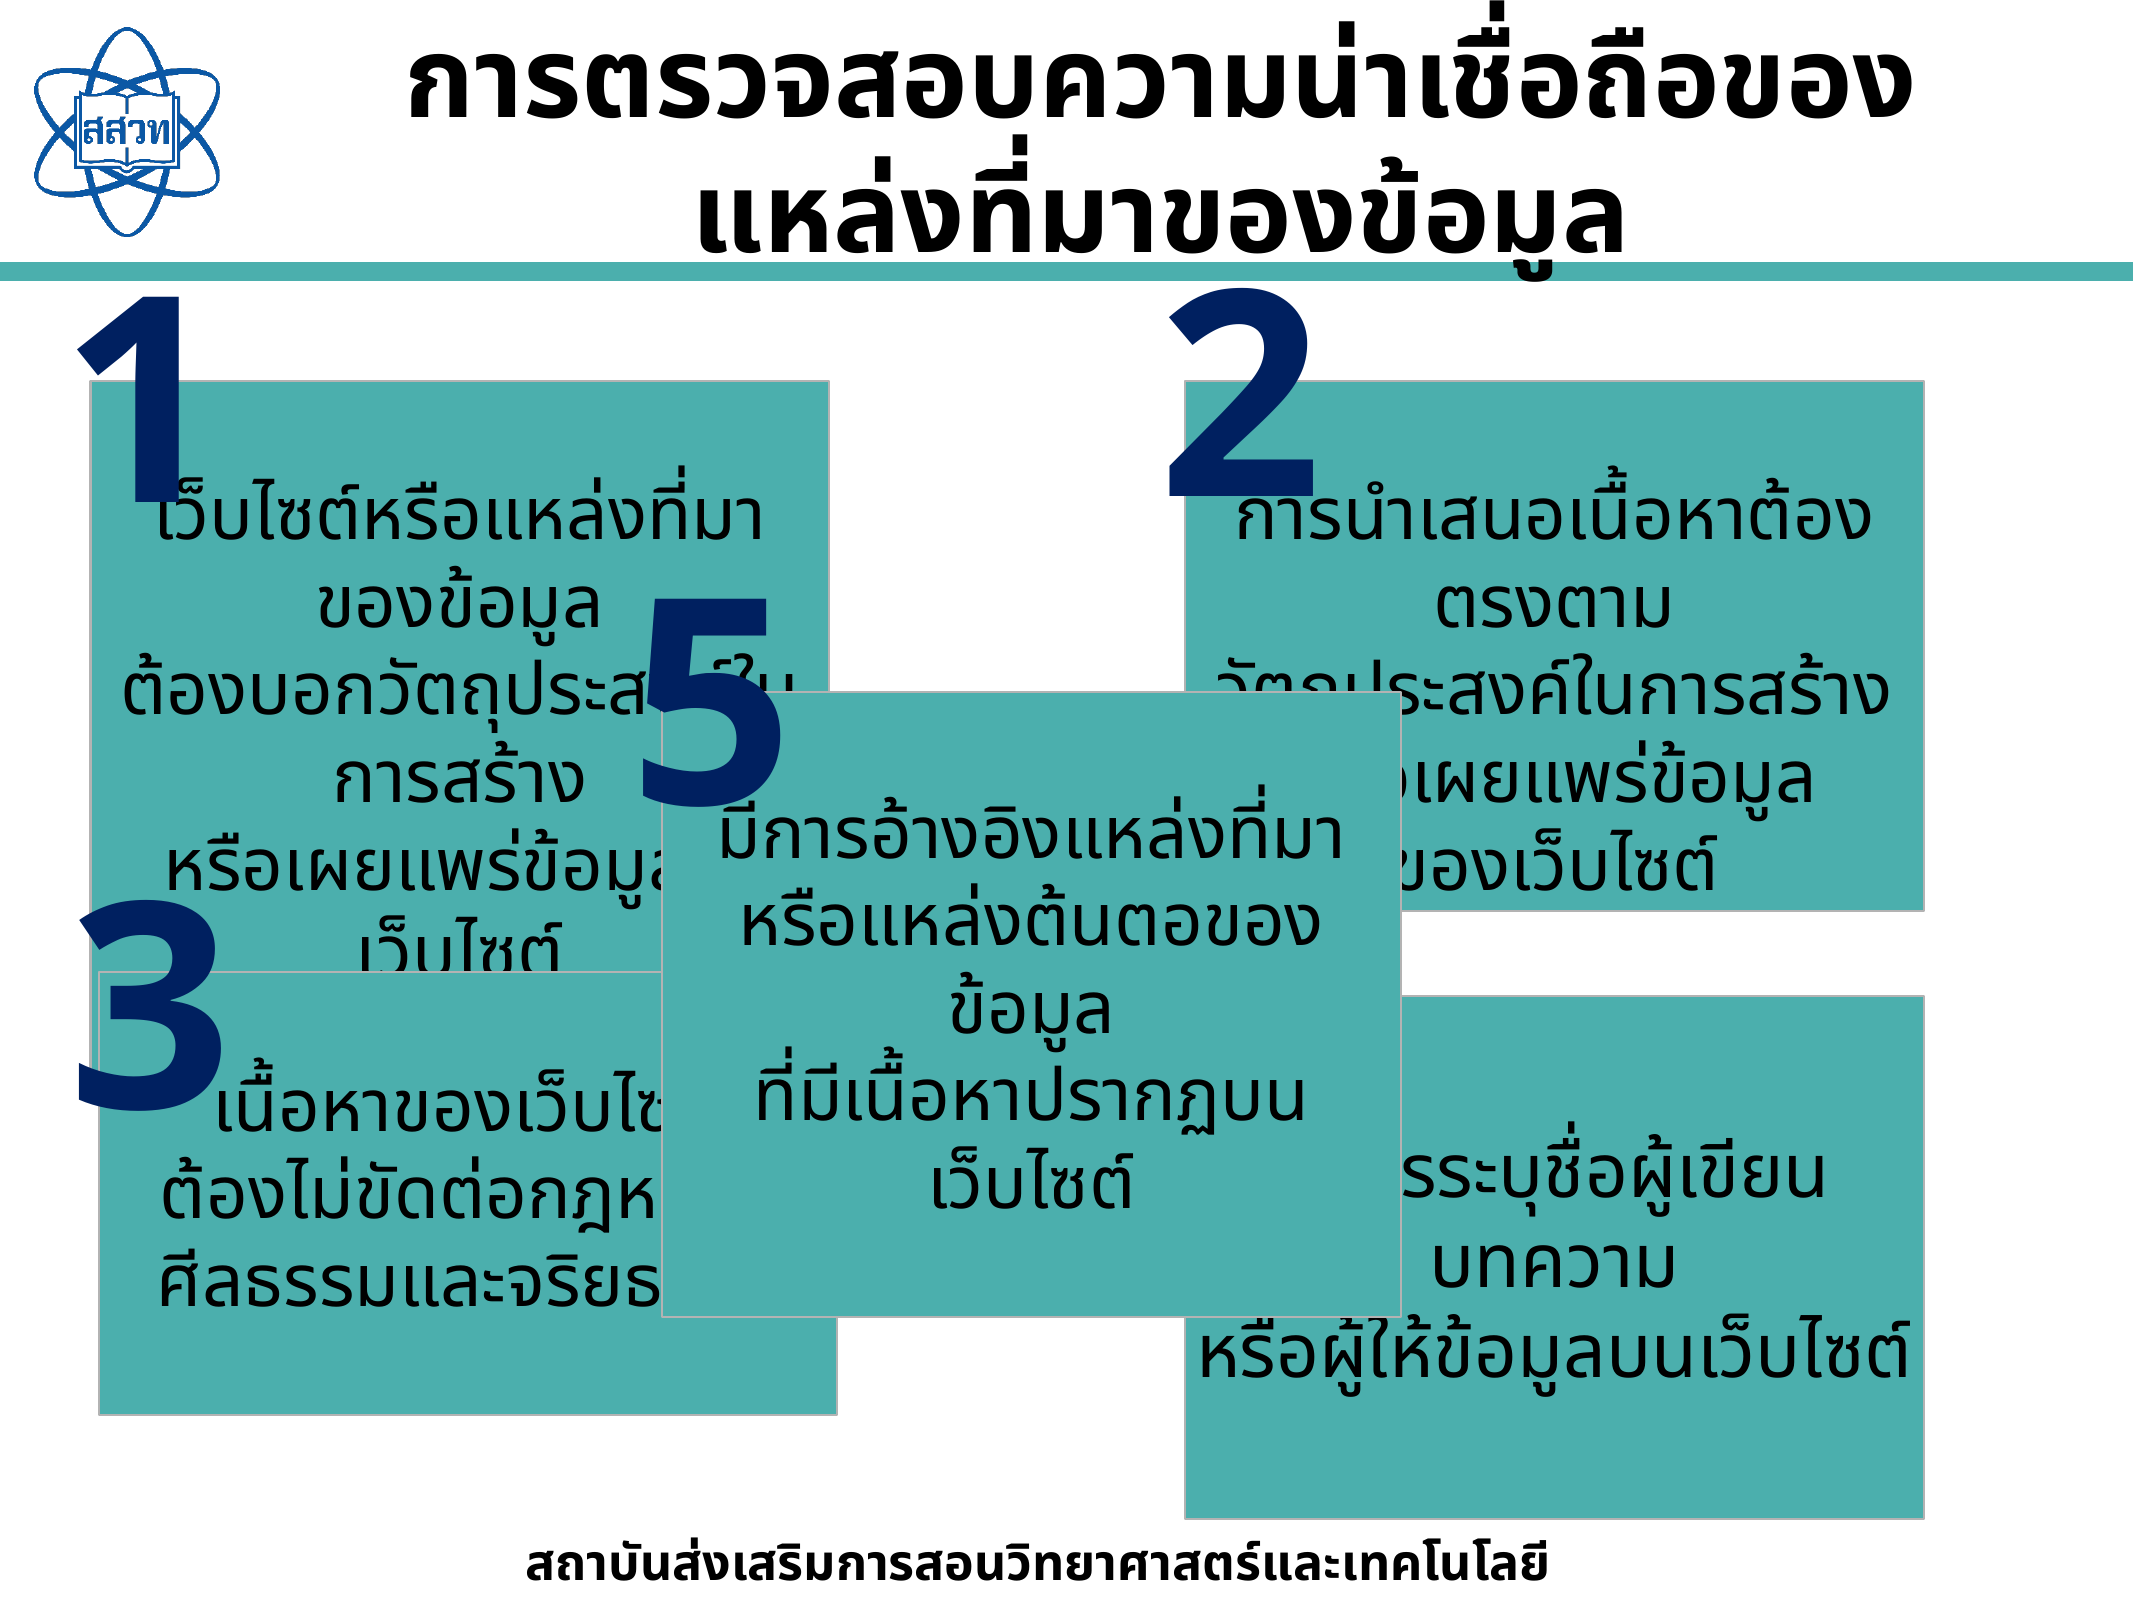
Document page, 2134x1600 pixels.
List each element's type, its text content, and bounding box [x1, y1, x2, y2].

picture [33, 27, 220, 237]
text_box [1177, 199, 1925, 781]
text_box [79, 204, 830, 828]
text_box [87, 810, 838, 1420]
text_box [1171, 787, 1924, 1434]
text_box การตรวจสอบความน่าเชื่อถือของแหล่งที่มาของข้อมูล [1933, 274, 2063, 283]
text_box การตรวจสอบความน่าเชื่อถือของแหล่งที่มาของข้อมูล [838, 274, 1172, 283]
text_box การตรวจสอบความน่าเชื่อถือของแหล่งที่มาของข้อมูล [259, 0, 2063, 269]
text_box สถาบันส่งเสริมการสอนวิทยาศาสตร์และเทคโนโลยี [74, 1522, 2002, 1589]
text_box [648, 507, 1402, 1147]
